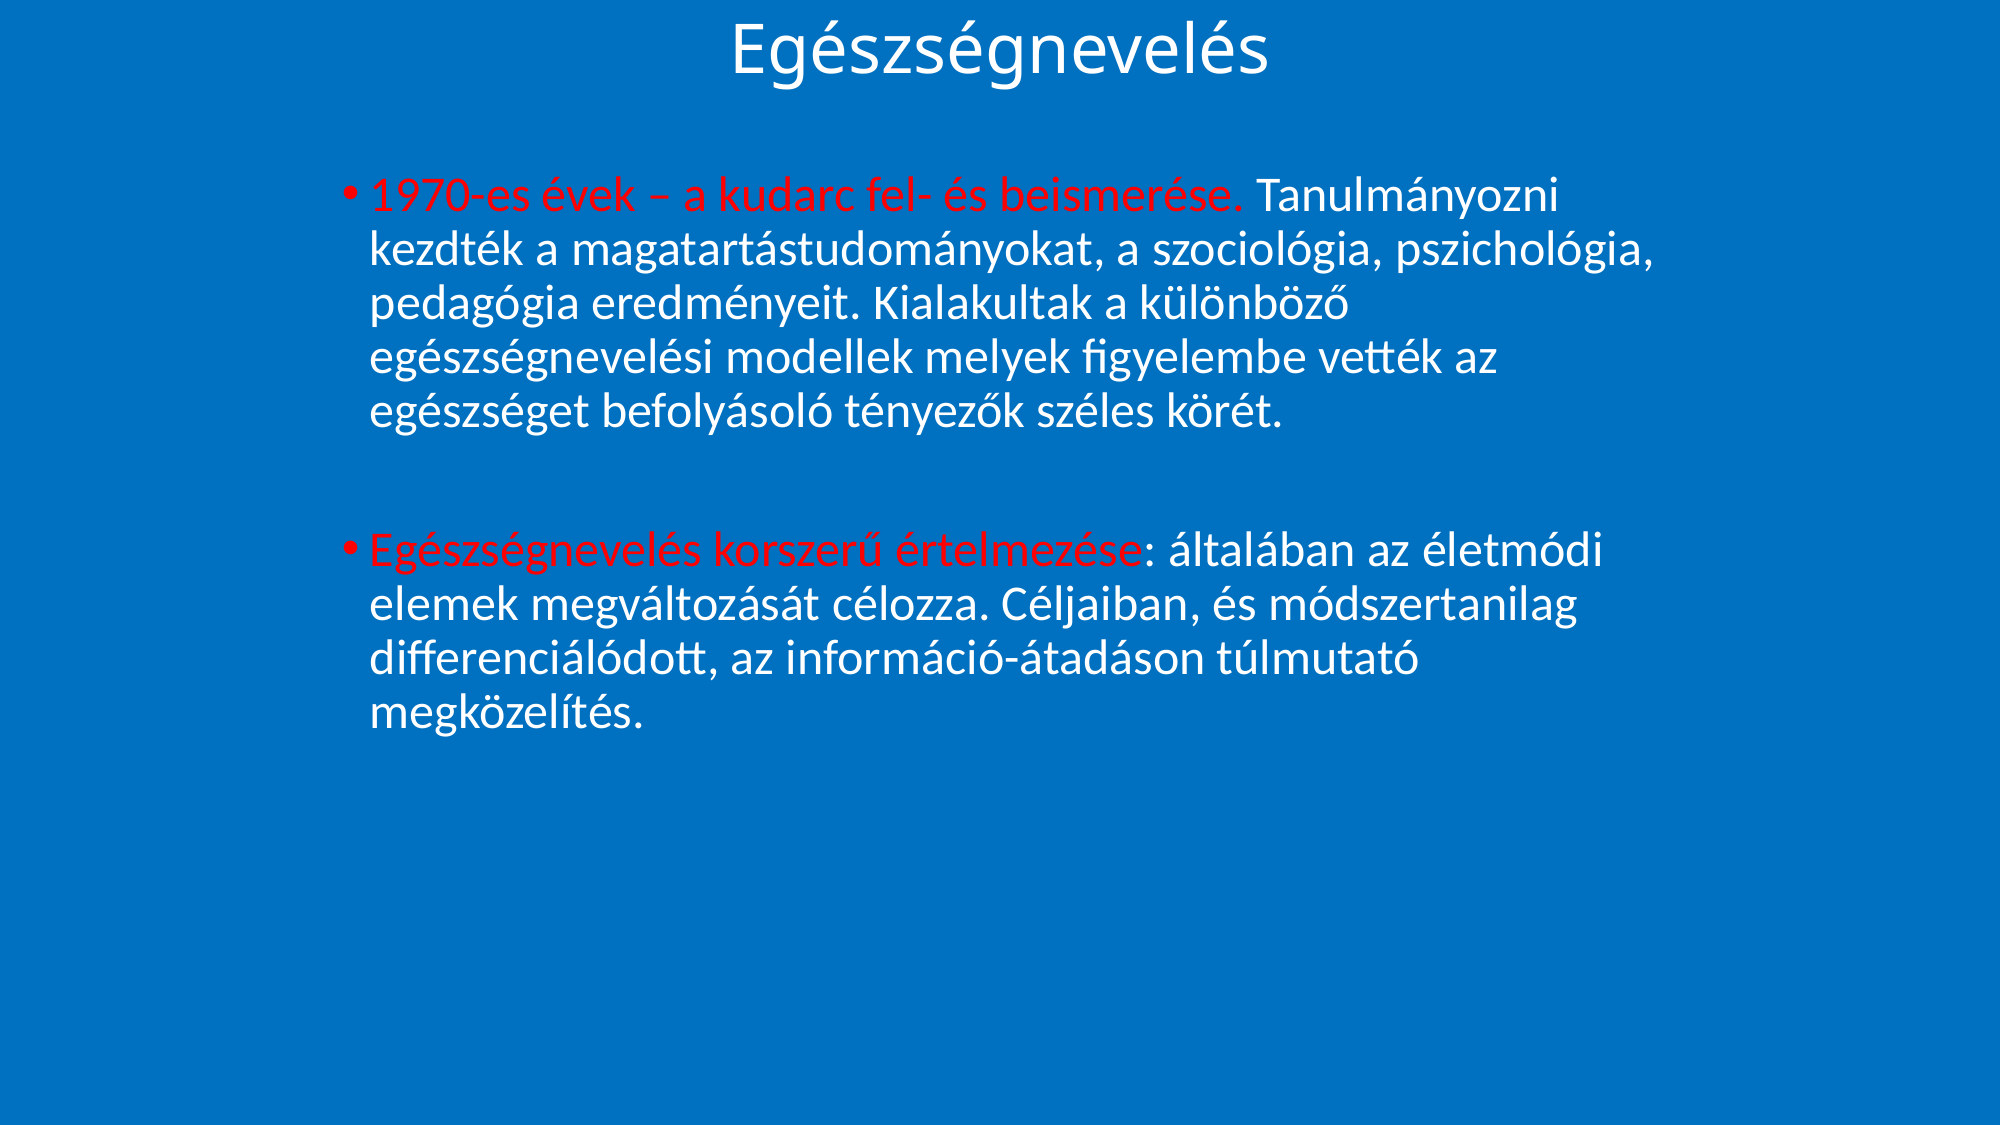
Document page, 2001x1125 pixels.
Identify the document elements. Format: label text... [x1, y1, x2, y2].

title Egészségnevelés [324, 0, 1675, 102]
list 1970-es évek – a kudarc fel- és beismerése. Tanulmányozni kezdték a magatartástudományokat, a szociológia, pszichológia, pedagógia eredményeit. Kialakultak a különböző egészségnevelési modellek melyek figyelembe vették az egészséget befolyásoló tényezők széles körét. Egészségnevelés korszerű értelmezése: általában az életmódi elemek megváltozását célozza. Céljaiban, és módszertanilag differenciálódott, az információ-átadáson túlmutató megközelítés. [326, 160, 1677, 1125]
